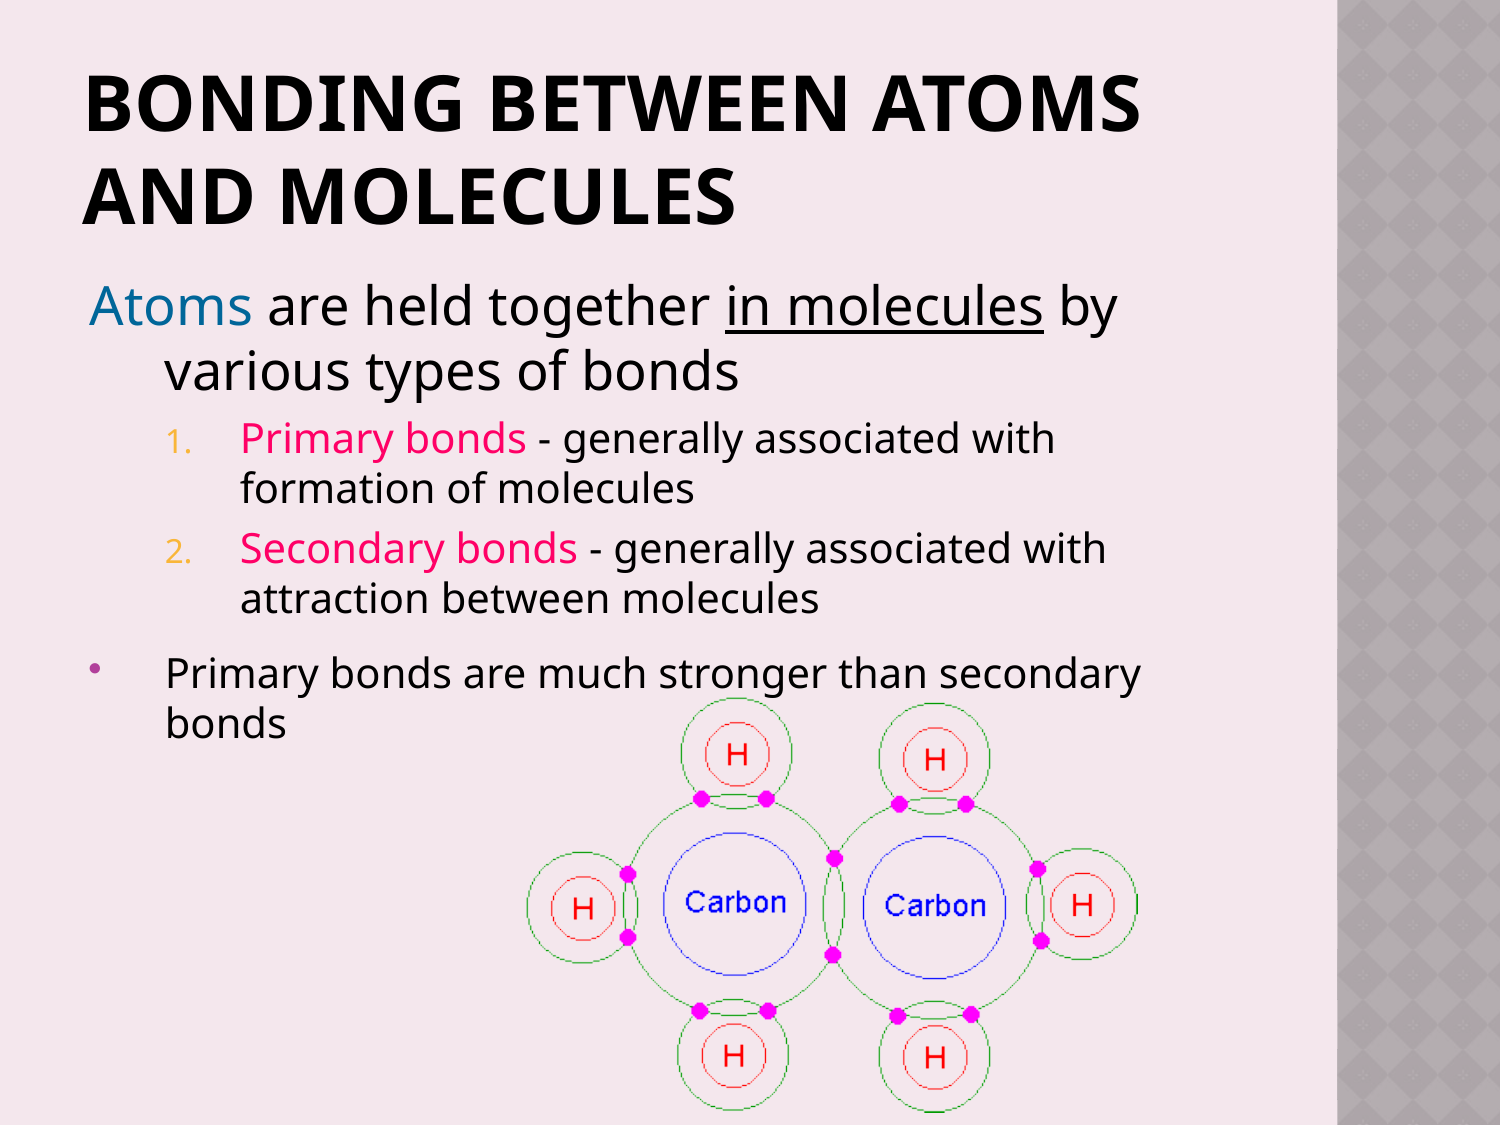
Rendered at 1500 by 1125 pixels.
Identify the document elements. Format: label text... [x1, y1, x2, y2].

list Atoms are held together in molecules by various types of bonds Primary bonds - generally associated with formation of molecules Secondary bonds - generally associated with attraction between molecules Primary bonds are much stronger than secondary bonds [75, 264, 1263, 1059]
picture [524, 695, 1138, 1113]
title Bonding between Atoms and Molecules [75, 52, 1263, 240]
